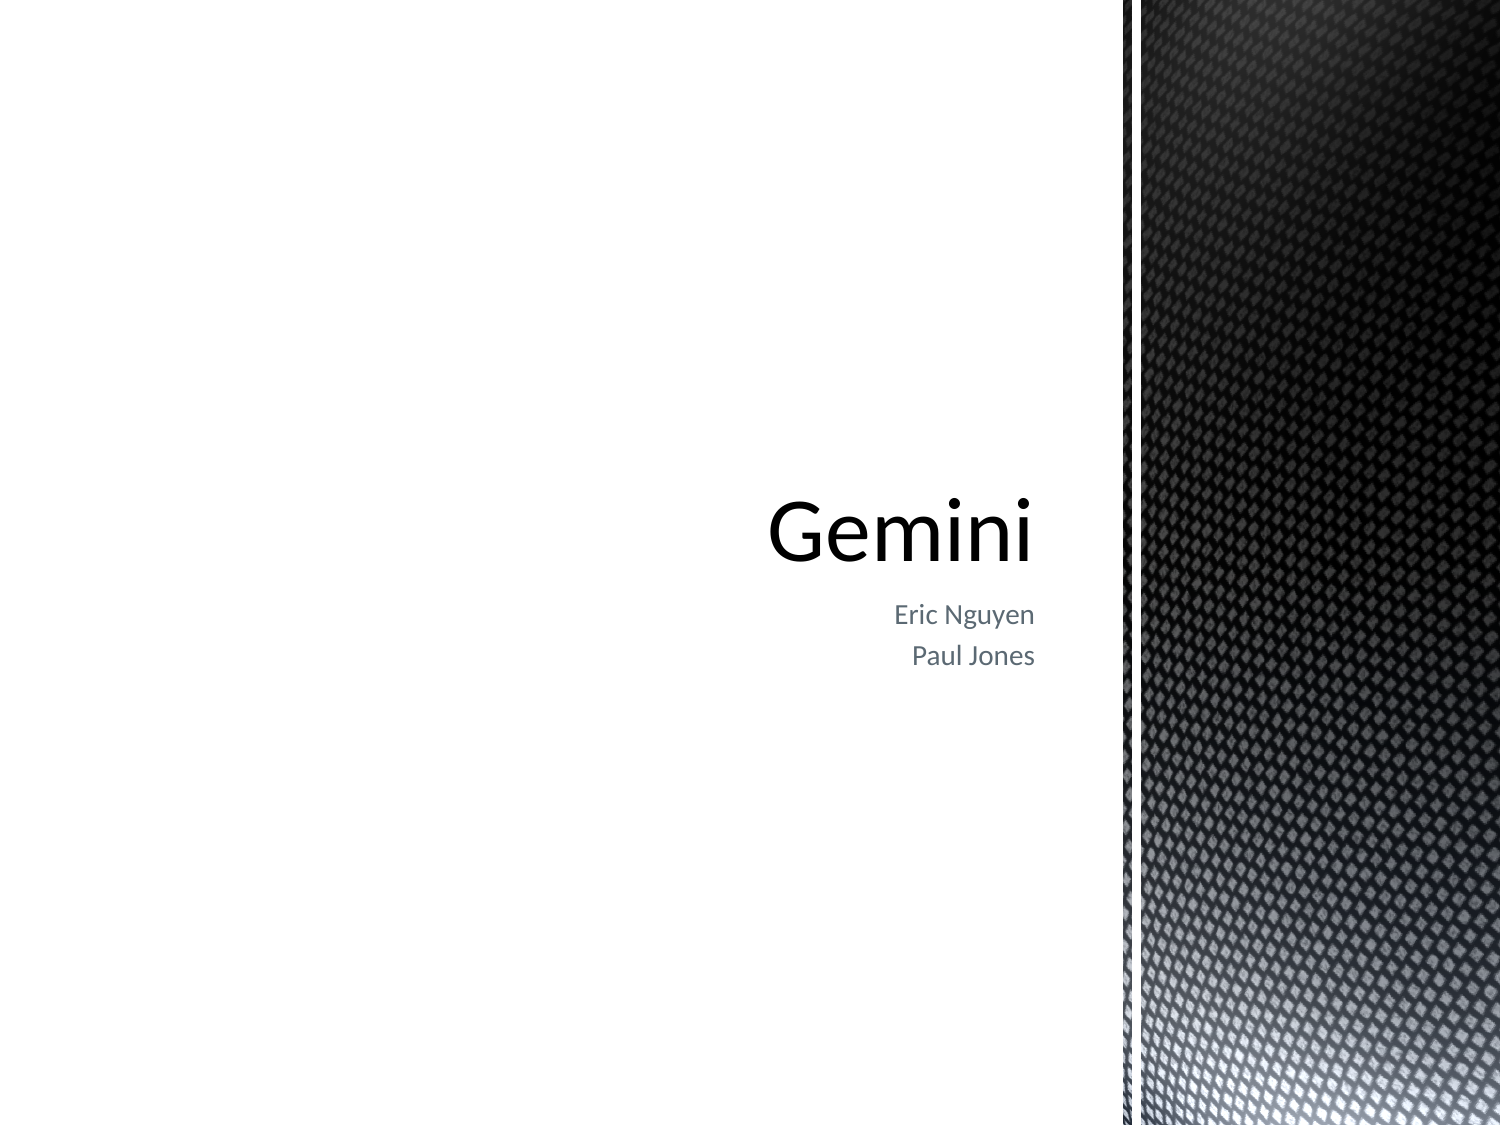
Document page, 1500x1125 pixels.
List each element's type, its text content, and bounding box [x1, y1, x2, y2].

title Gemini [399, 237, 1050, 588]
picture [1123, 0, 1500, 1125]
subtitle Eric Nguyen Paul Jones [399, 588, 1050, 938]
